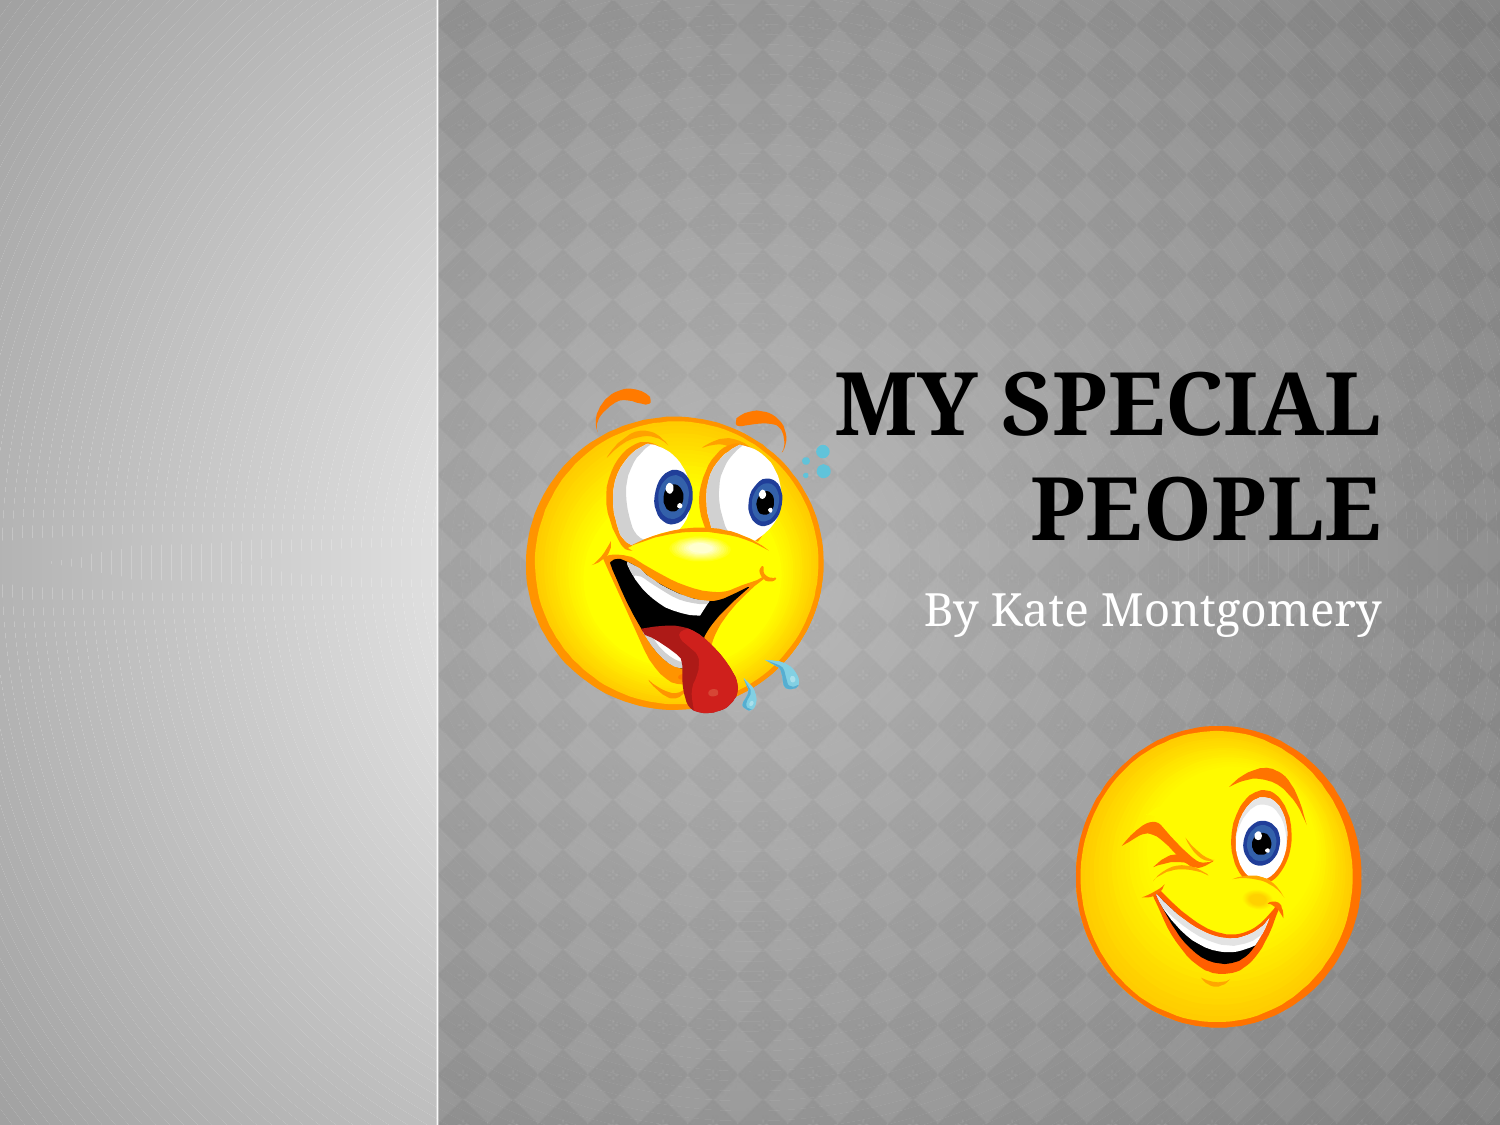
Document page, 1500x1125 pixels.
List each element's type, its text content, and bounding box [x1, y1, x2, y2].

title My Special People [552, 87, 1390, 558]
picture [1074, 724, 1363, 1030]
subtitle By Kate Montgomery [550, 580, 1390, 762]
picture [524, 387, 833, 715]
